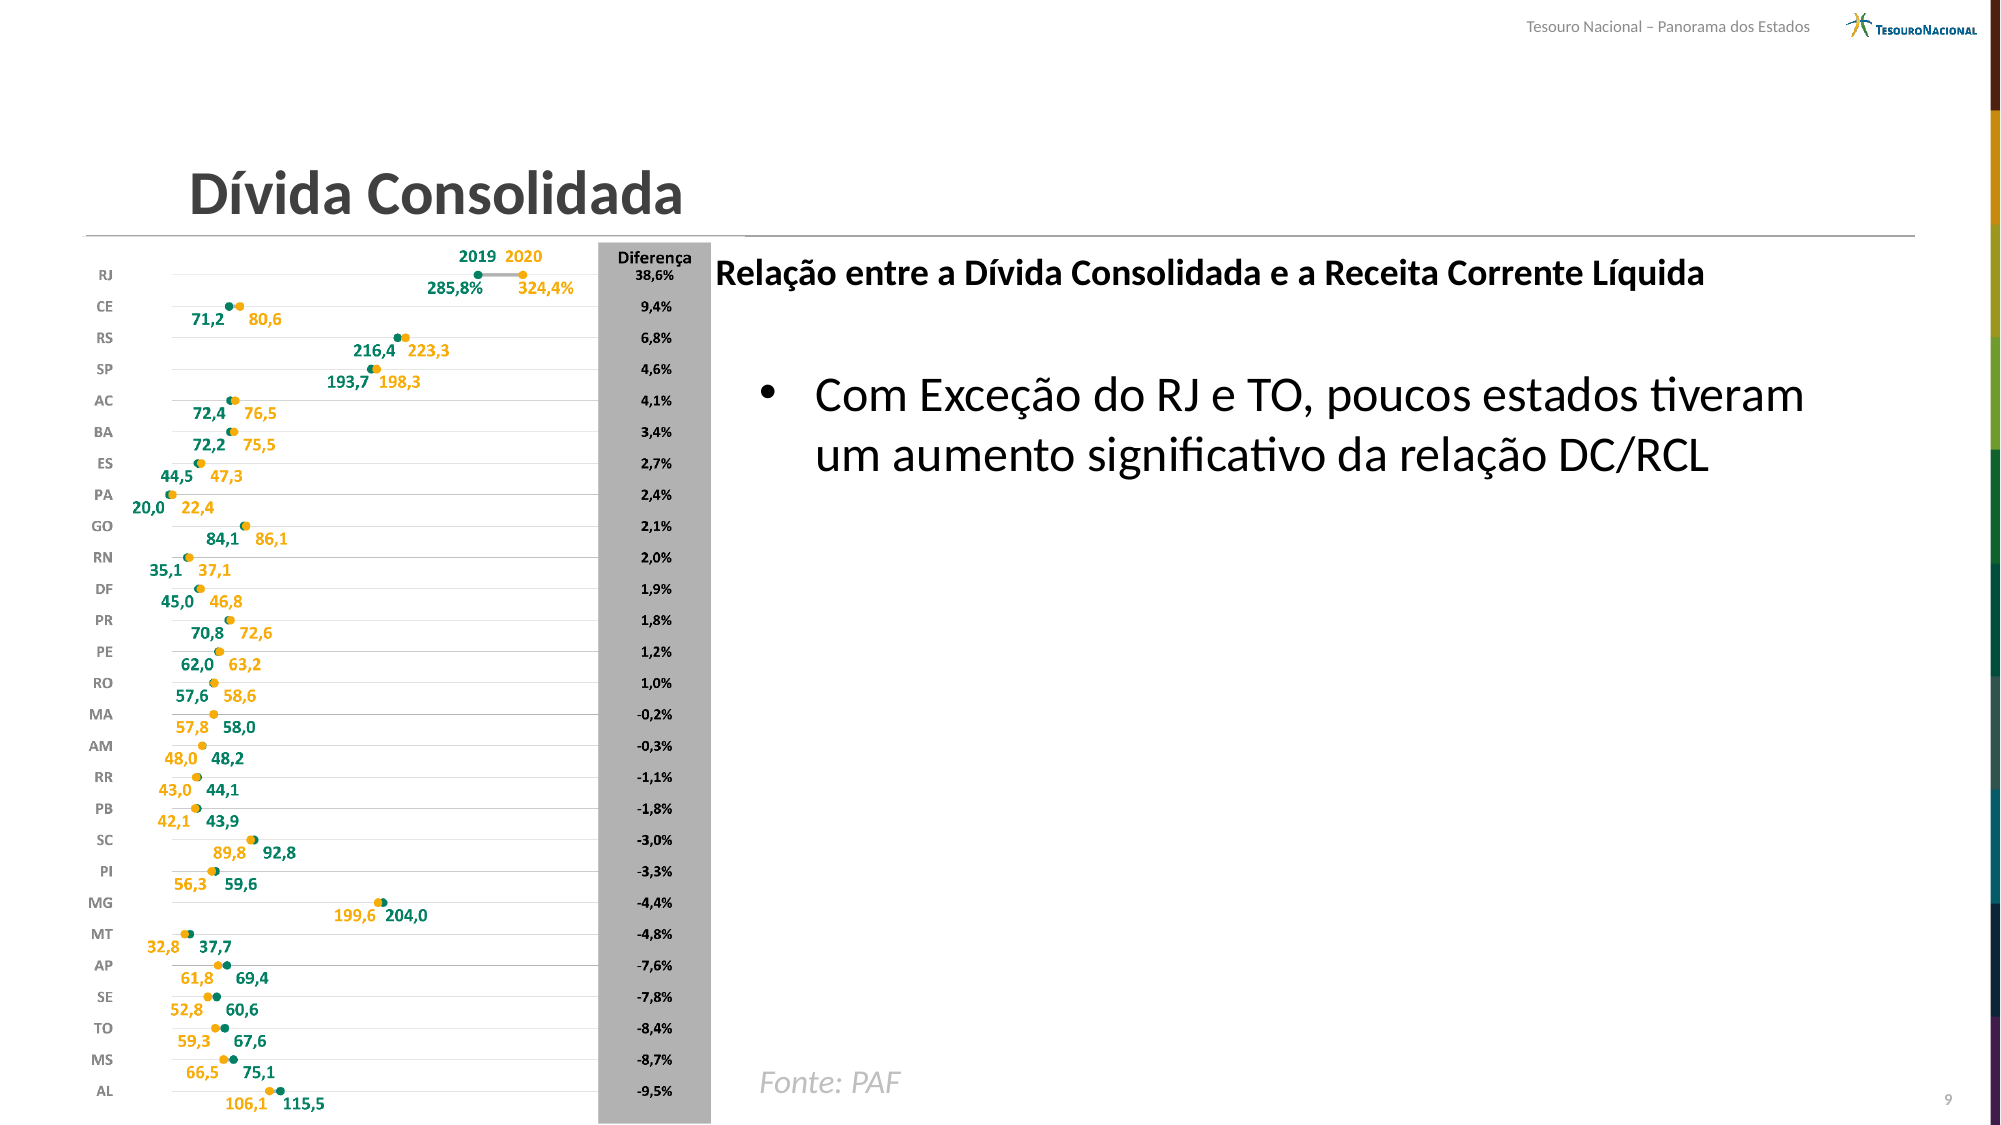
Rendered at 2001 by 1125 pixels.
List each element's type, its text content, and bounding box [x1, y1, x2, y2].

text_box Com Exceção do RJ e TO, poucos estados tiveram um aumento significativo da relação DC/RCL [745, 354, 1850, 489]
picture [82, 236, 745, 1125]
footer Tesouro Nacional – Panorama dos Estados [1133, 7, 1826, 45]
picture [1846, 13, 1977, 37]
title Dívida Consolidada [174, 59, 1915, 236]
slide_number 10 [1914, 1080, 1983, 1118]
text_box Fonte: PAF [745, 1053, 959, 1108]
text_box Relação entre a Dívida Consolidada e a Receita Corrente Líquida [700, 190, 1807, 301]
